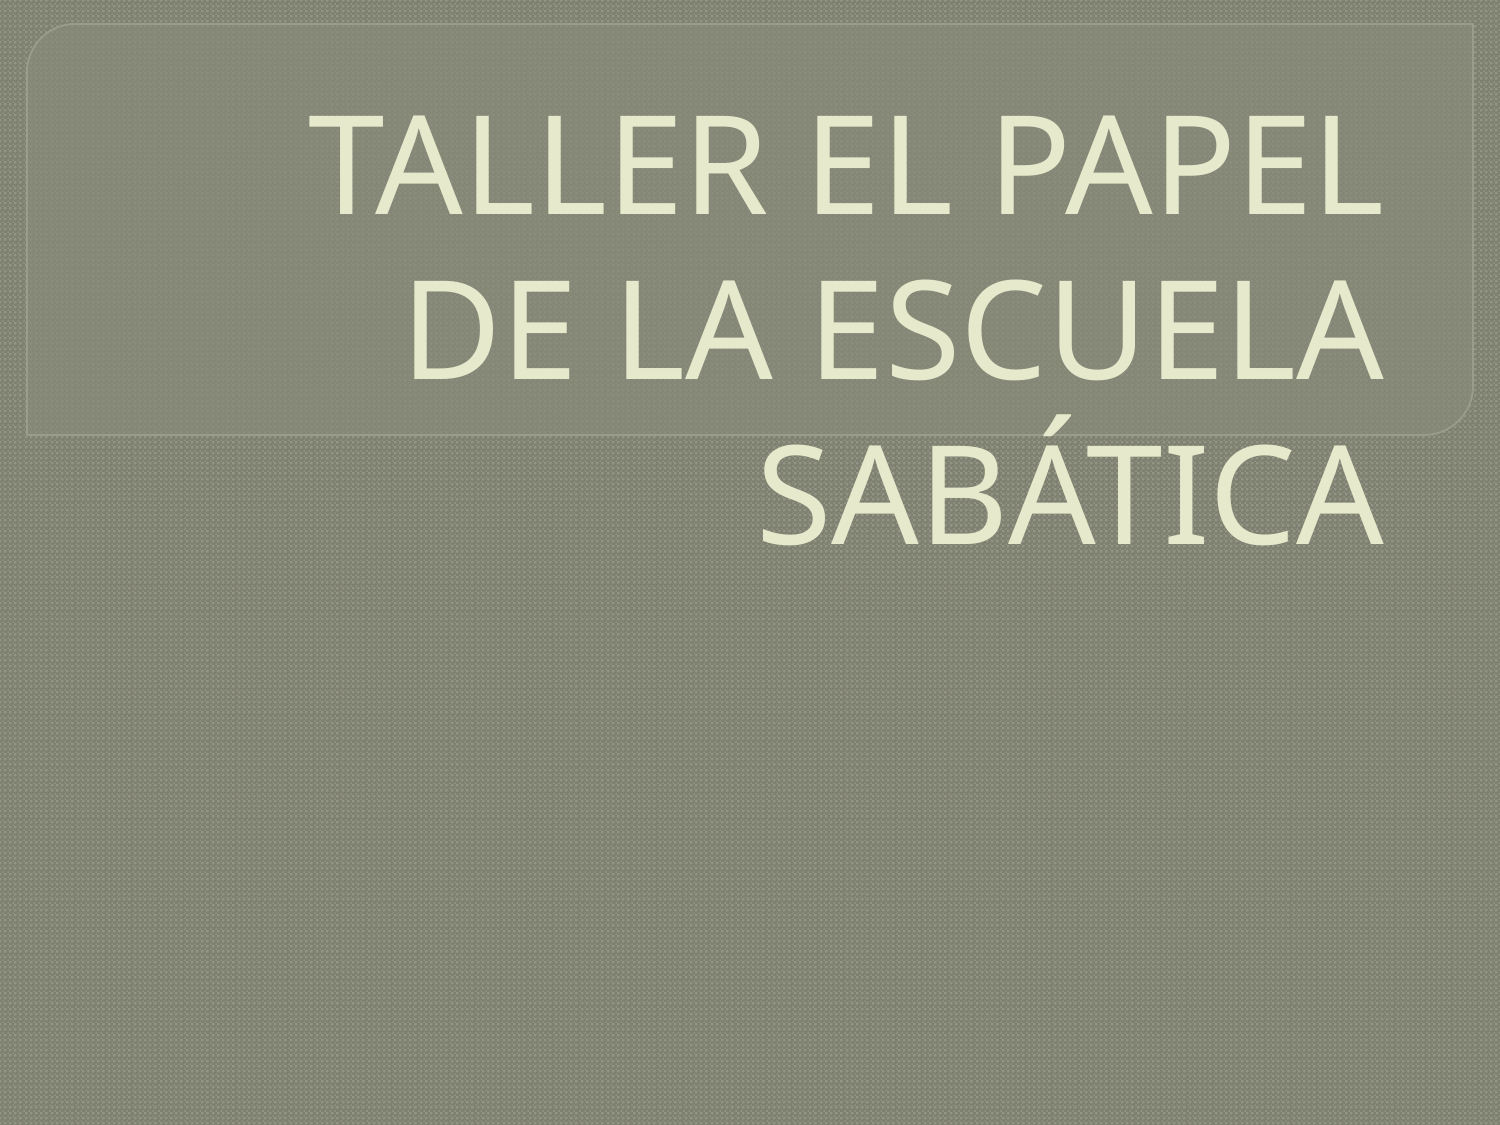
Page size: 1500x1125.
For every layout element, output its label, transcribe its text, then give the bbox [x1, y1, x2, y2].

title TALLER EL PAPEL DE LA ESCUELA SABÁTICA [147, 338, 1423, 580]
